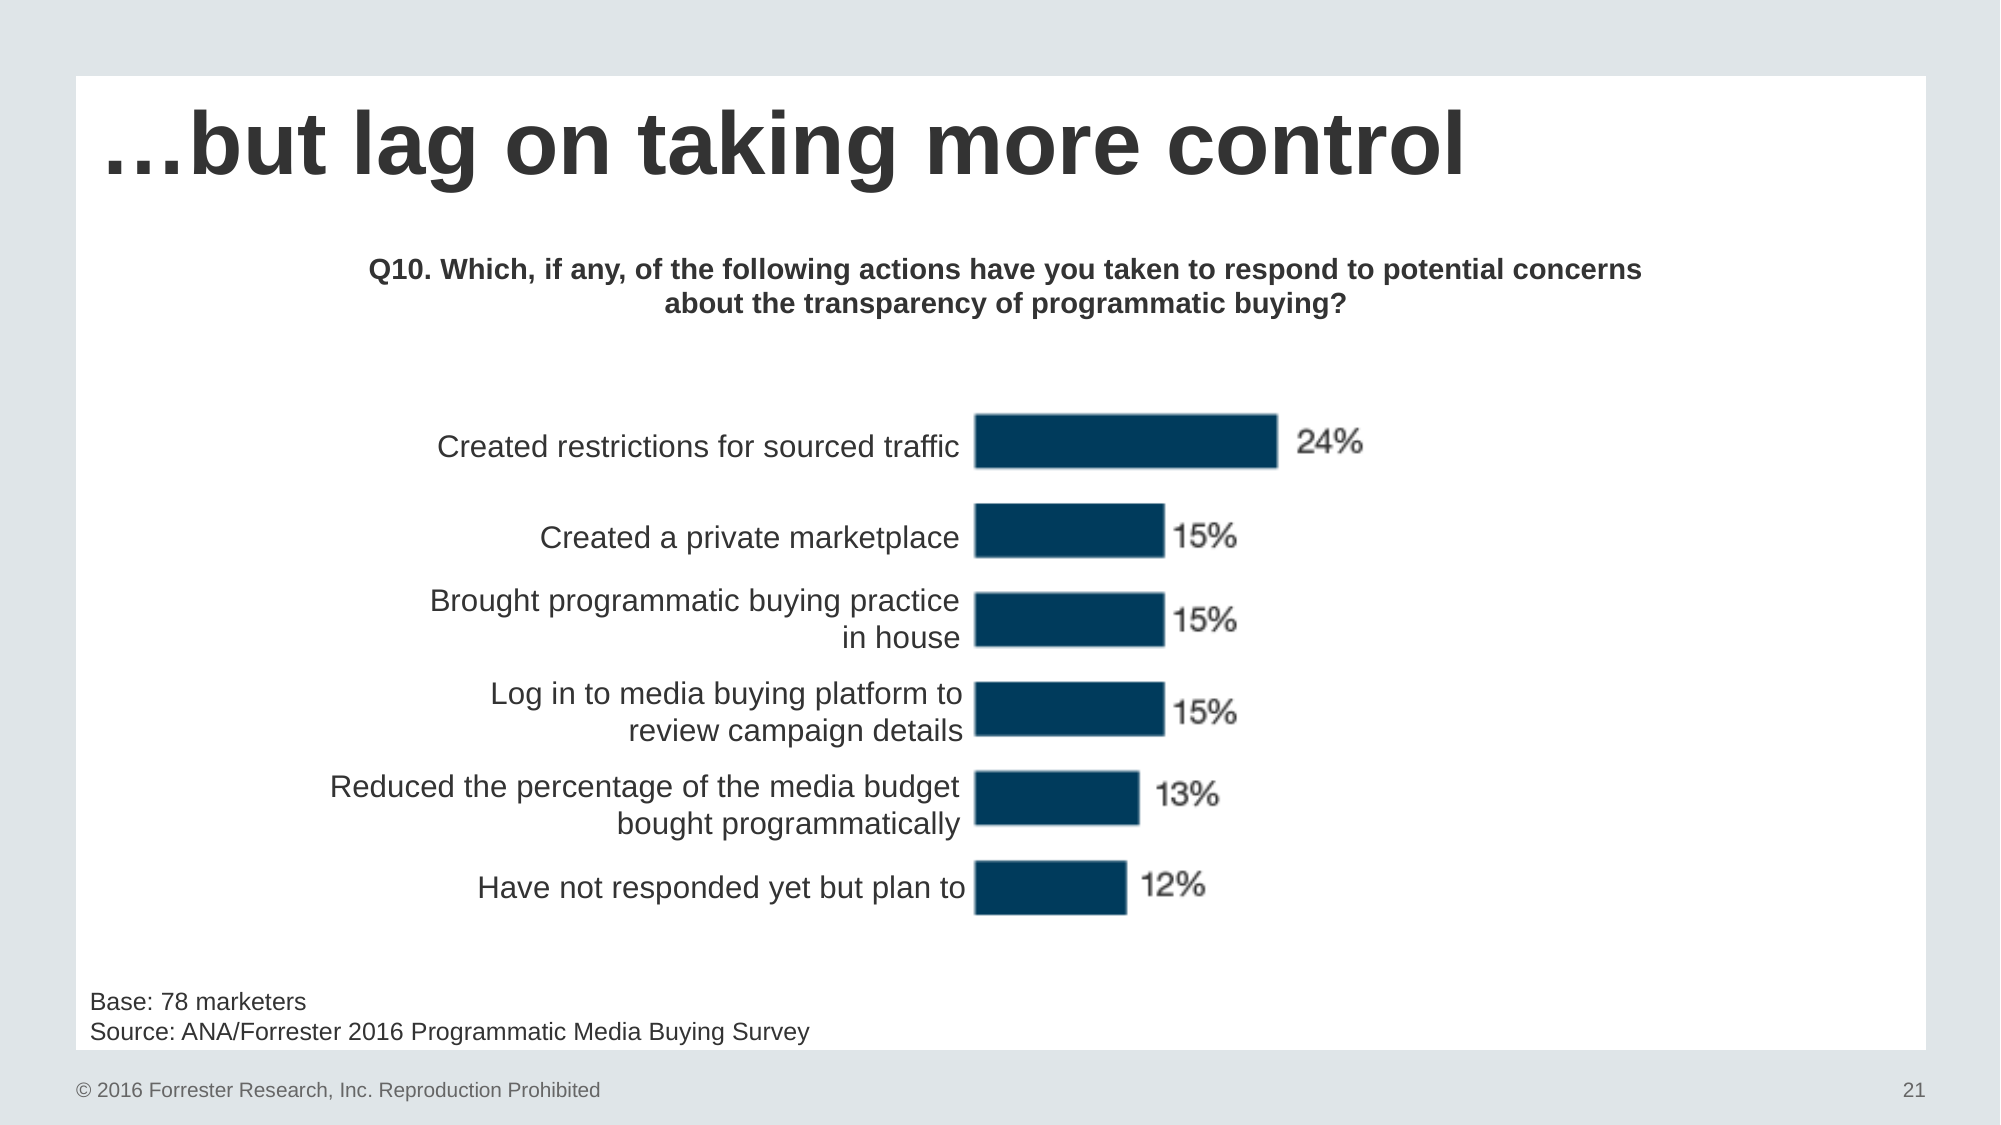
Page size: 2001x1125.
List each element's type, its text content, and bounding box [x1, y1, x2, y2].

text_box Created restrictions for sourced traffic [399, 426, 961, 464]
text_box Reduced the percentage of the media budget bought programmatically [324, 766, 961, 841]
text_box Q10. Which, if any, of the following actions have you taken to respond to potential concerns about the transparency of programmatic buying? [350, 249, 1663, 320]
text_box Have not responded yet but plan to [470, 867, 961, 905]
text_box Base: 78 marketers Source: ANA/Forrester 2016 Programmatic Media Buying Survey [75, 975, 1622, 1053]
text_box Log in to media buying platform to review campaign details [467, 672, 961, 748]
text_box Brought programmatic buying practice in house [399, 579, 961, 655]
text_box Created a private marketplace [500, 516, 961, 555]
title …but lag on taking more control [99, 97, 1900, 195]
picture [966, 397, 1618, 969]
